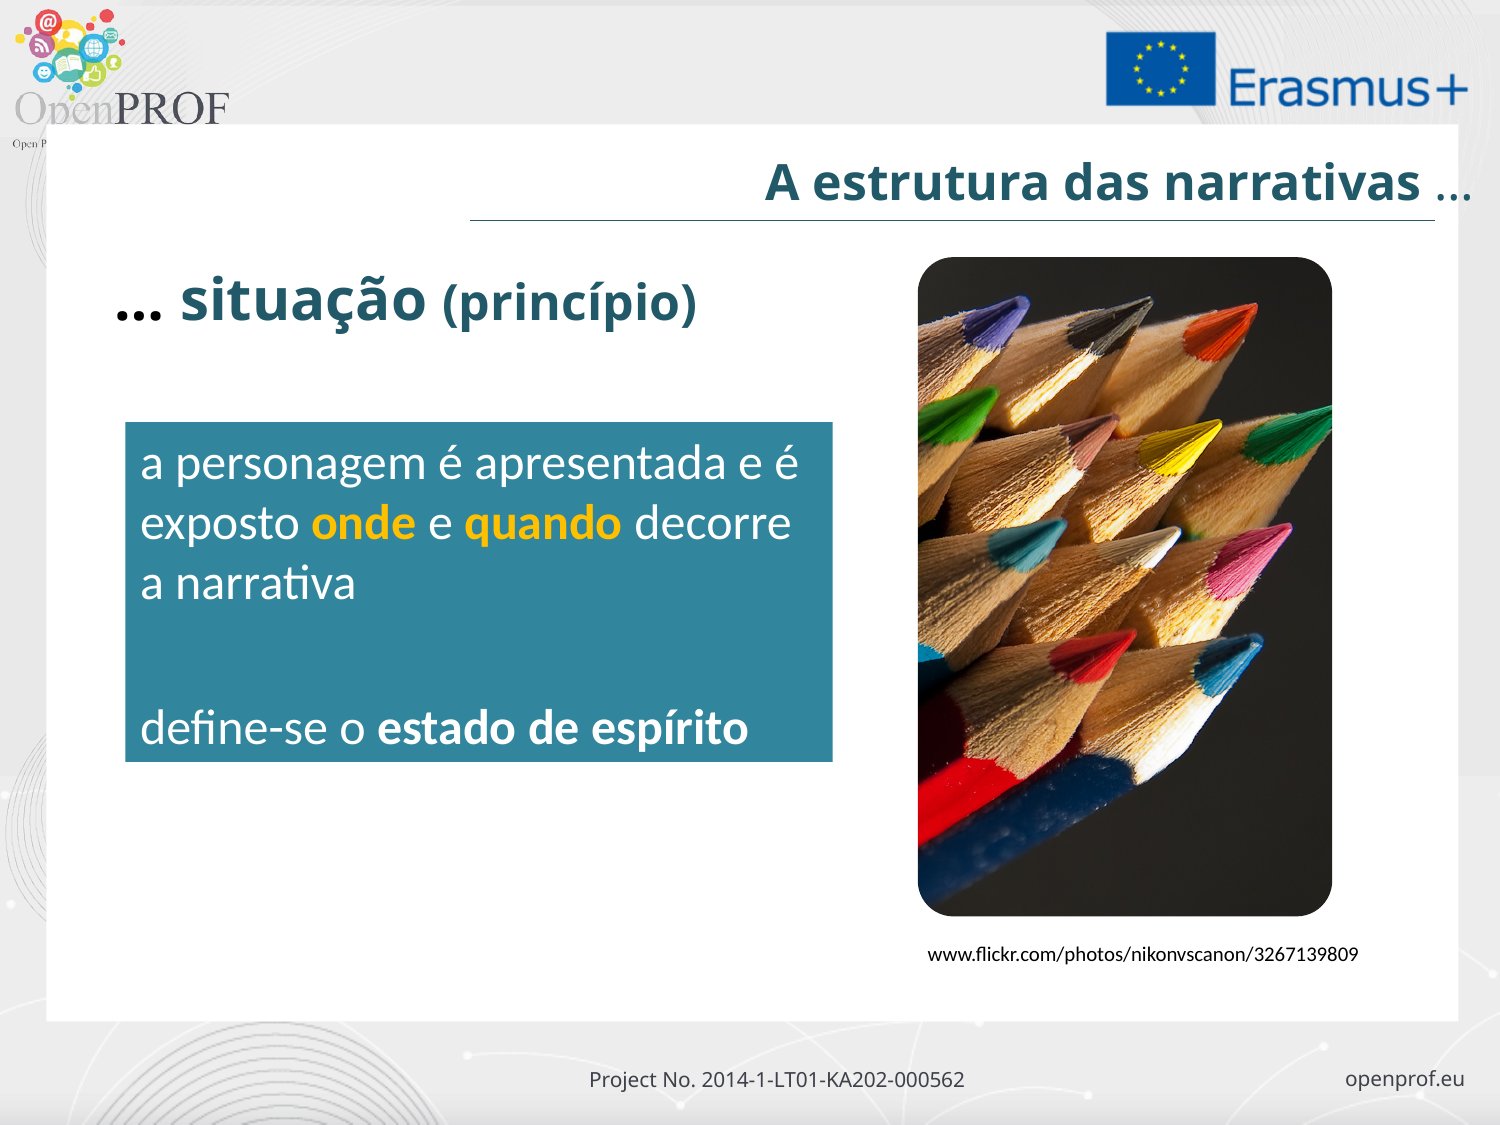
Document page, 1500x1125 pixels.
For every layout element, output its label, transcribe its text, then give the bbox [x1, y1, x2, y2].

text_box a personagem é apresentada e é exposto onde e quando decorre a narrativa define-se o estado de espírito [125, 422, 833, 762]
picture [0, 0, 1500, 1125]
text_box [46, 124, 1459, 1022]
text_box A estrutura das narrativas … [750, 143, 1490, 218]
text_box … situação (princípio) [100, 219, 715, 340]
text_box www.flickr.com/photos/nikonvscanon/3267139809 [912, 933, 1374, 974]
